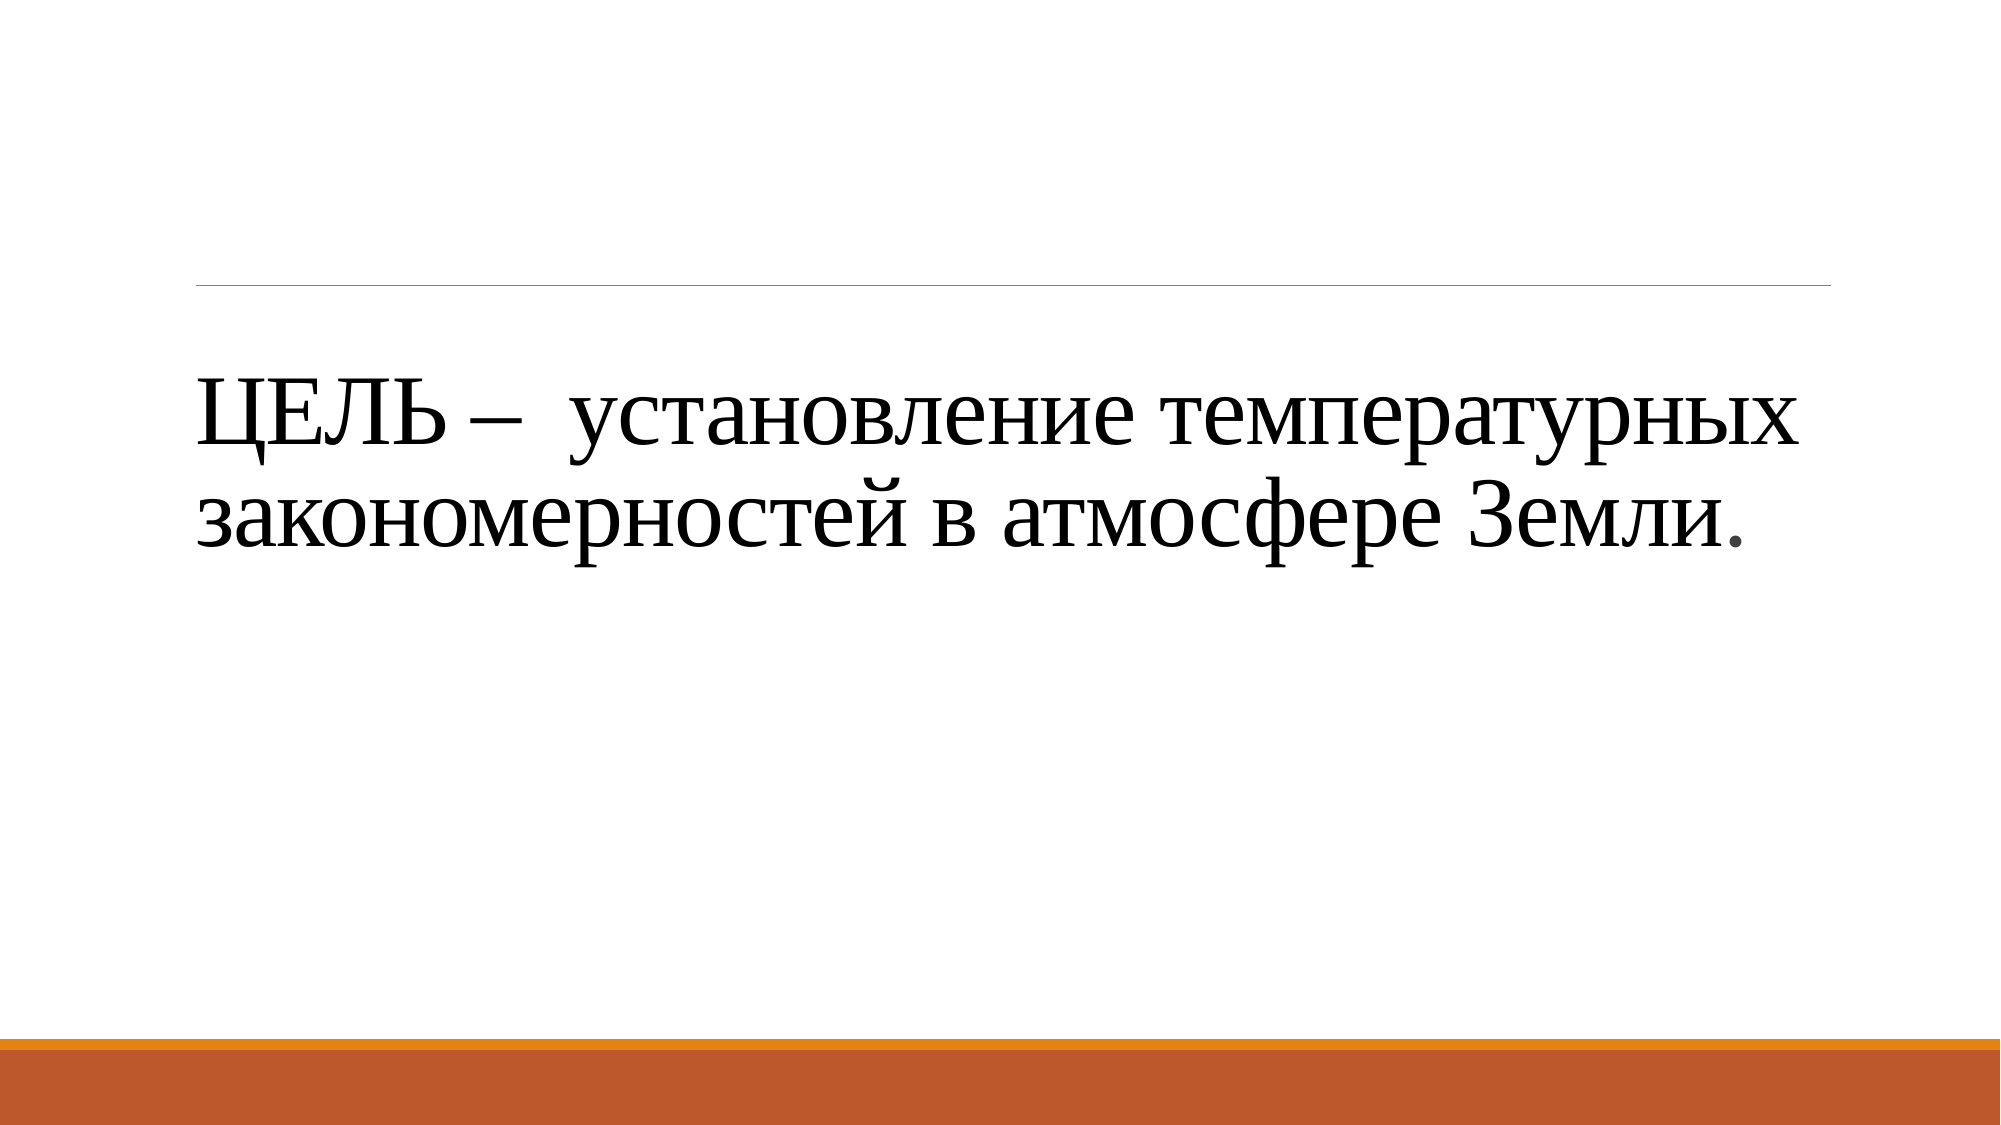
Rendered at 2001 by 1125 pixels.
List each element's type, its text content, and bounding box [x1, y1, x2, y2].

title ЦЕЛЬ – установление температурных закономерностей в атмосфере Земли. [180, 336, 1830, 574]
